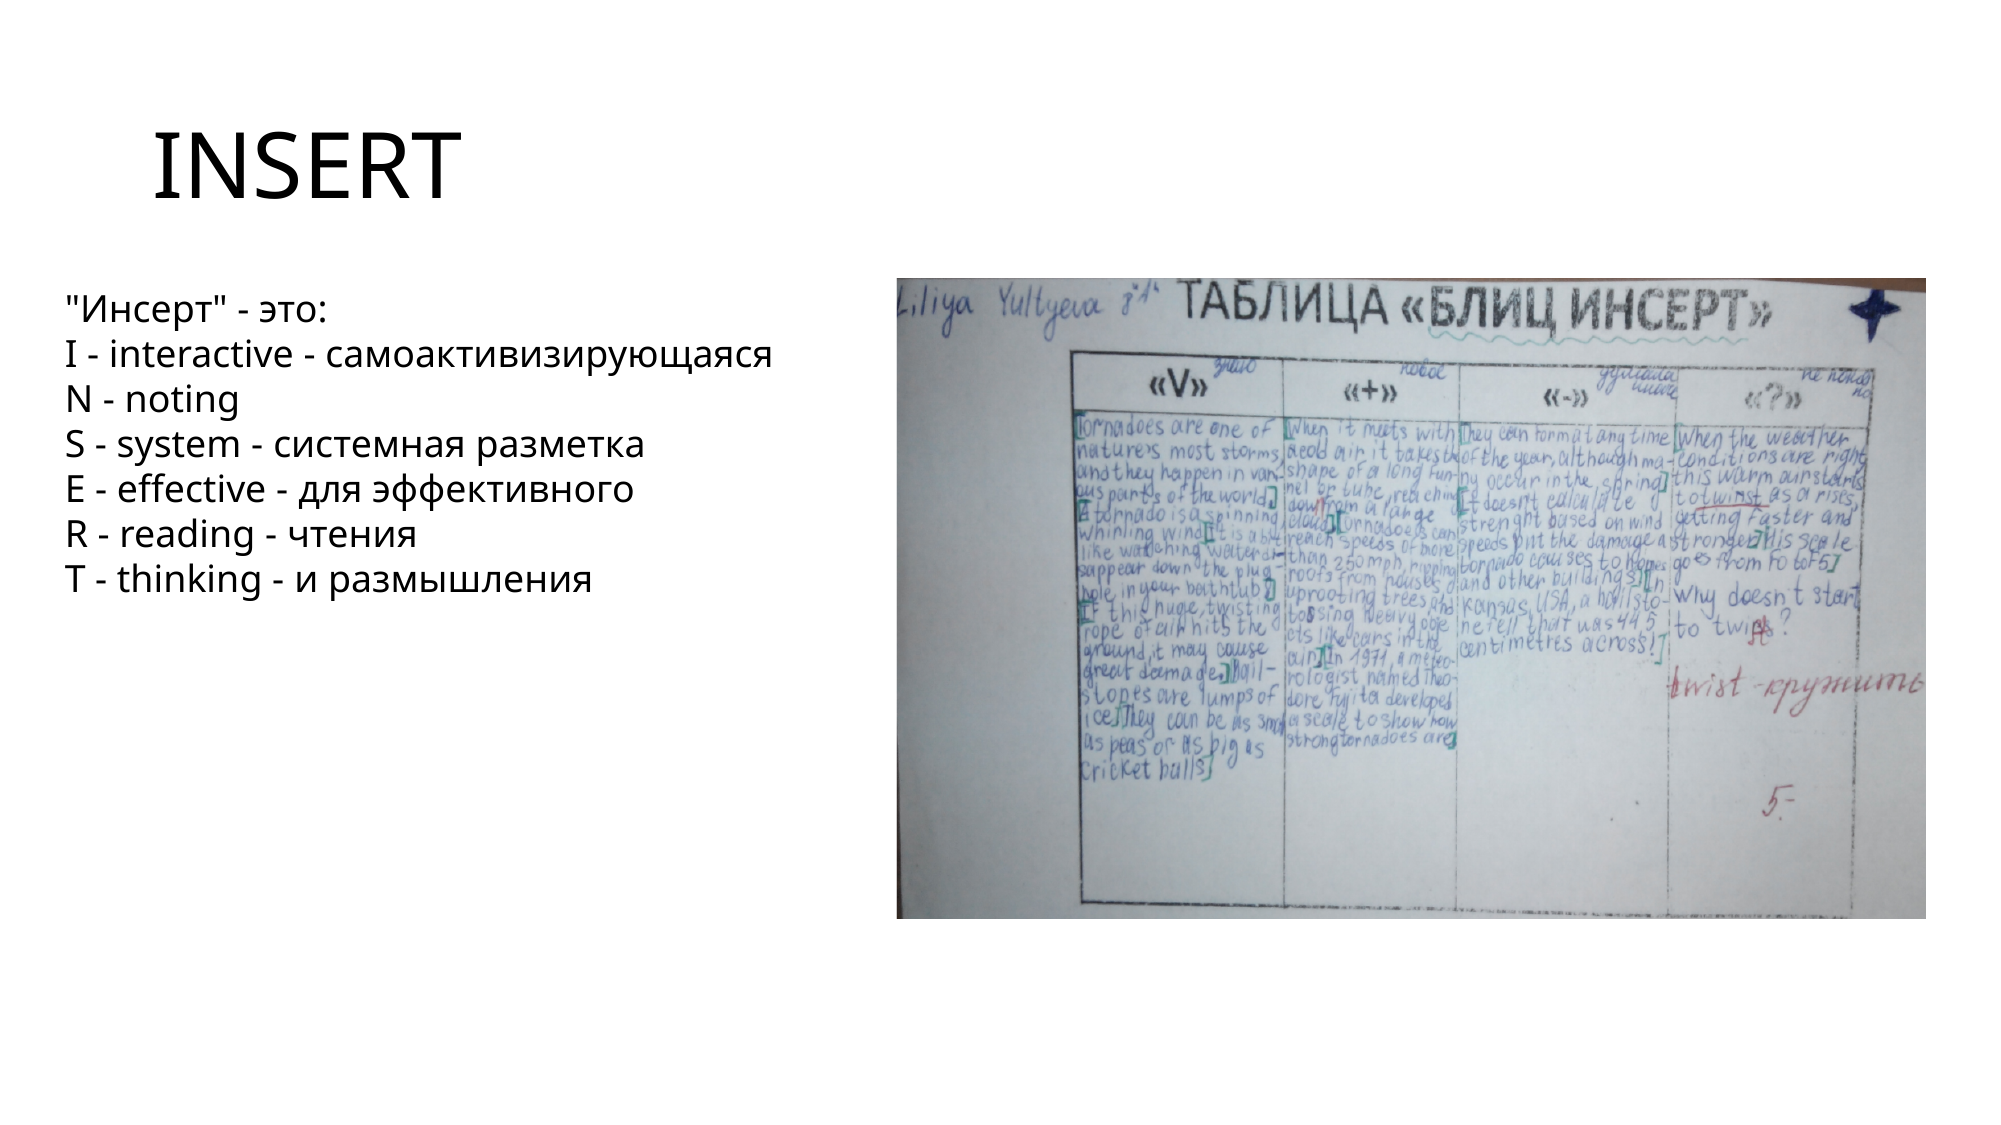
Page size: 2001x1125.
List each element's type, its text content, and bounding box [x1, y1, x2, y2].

picture [898, 278, 1090, 919]
text_box "Инсерт" - это: I - interactive - самоактивизирующаяся N - noting S - system - системная разметка E - effective - для эффективного R - reading - чтения T - thinking - и размышления [50, 277, 897, 607]
title INSERT [137, 59, 1863, 278]
picture [1732, 278, 1926, 919]
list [1090, 83, 1732, 1113]
